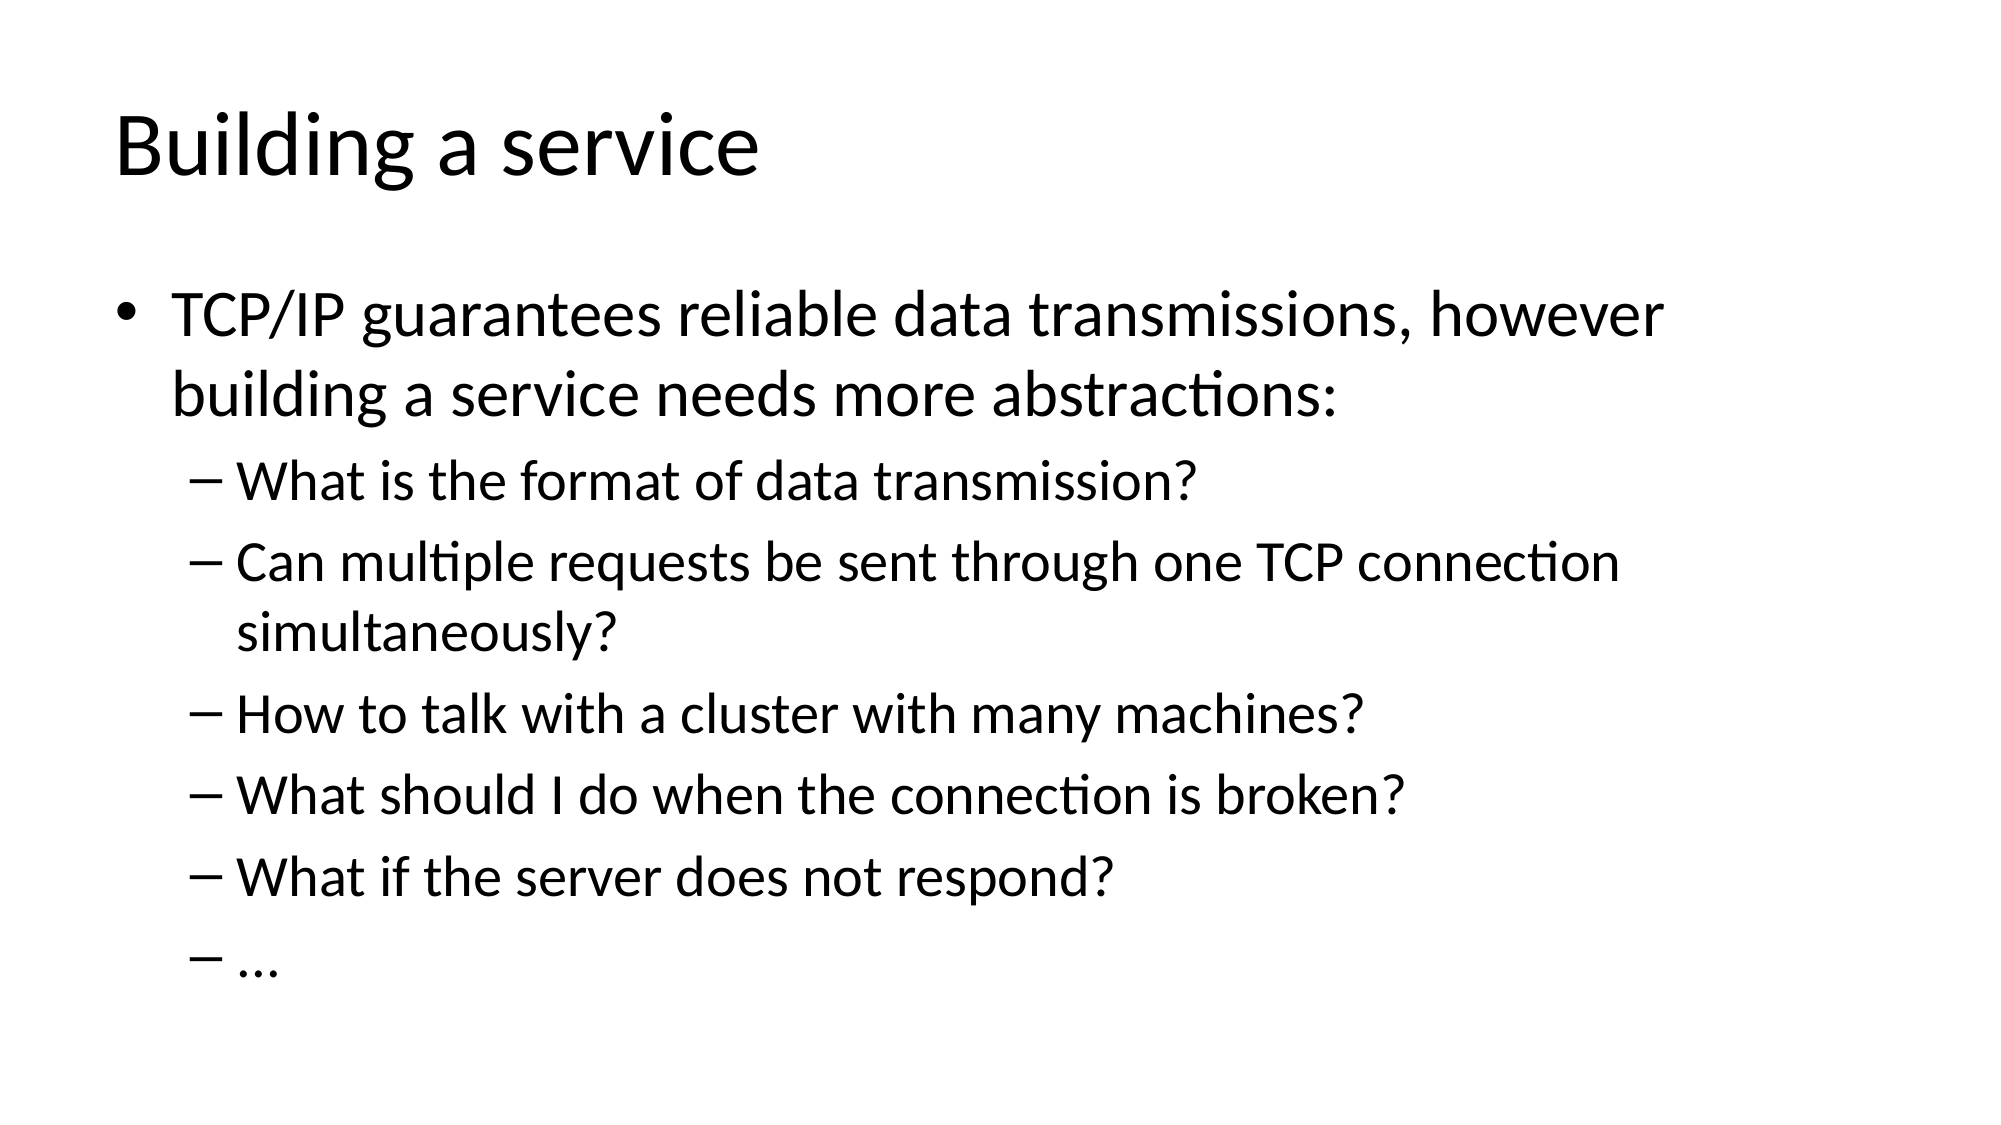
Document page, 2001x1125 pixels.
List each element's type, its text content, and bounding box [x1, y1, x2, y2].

title Building a service [99, 45, 1900, 233]
list TCP/IP guarantees reliable data transmissions, however building a service needs more abstractions: What is the format of data transmission? Can multiple requests be sent through one TCP connection simultaneously? How to talk with a cluster with many machines? What should I do when the connection is broken? What if the server does not respond? ... [99, 262, 1900, 1005]
